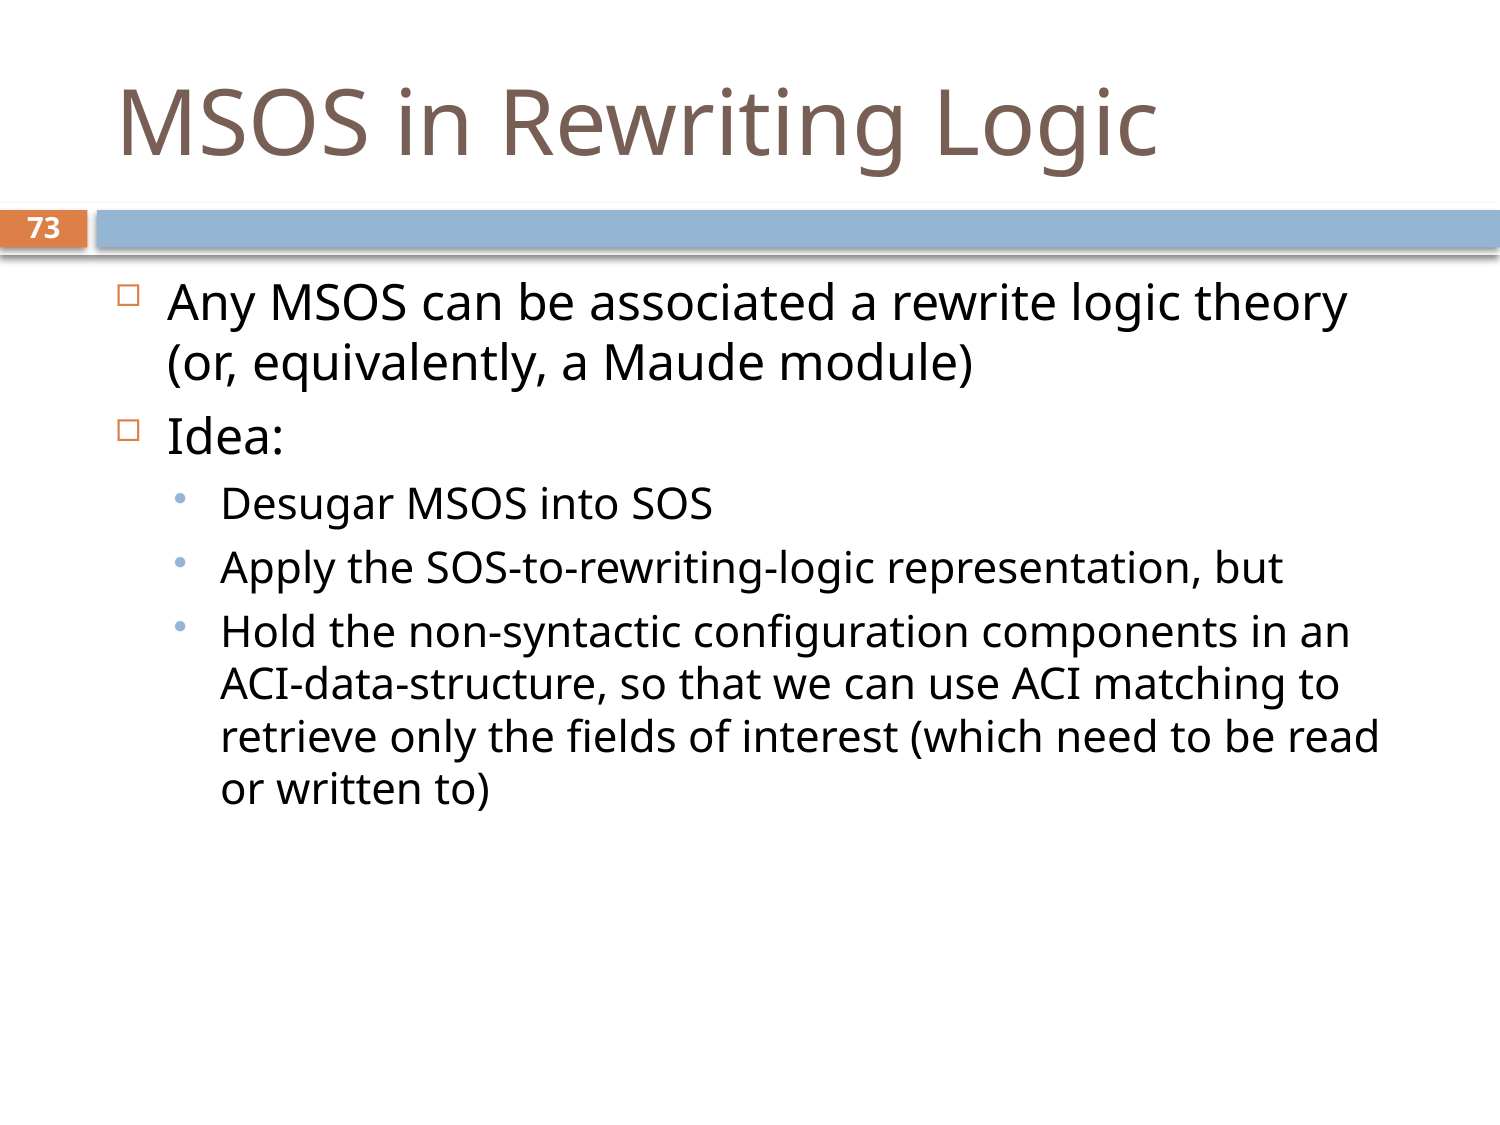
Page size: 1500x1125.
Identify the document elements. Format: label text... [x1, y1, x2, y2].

list Any MSOS can be associated a rewrite logic theory (or, equivalently, a Maude module) Idea: Desugar MSOS into SOS Apply the SOS-to-rewriting-logic representation, but Hold the non-syntactic configuration components in an ACI-data-structure, so that we can use ACI matching to retrieve only the fields of interest (which need to be read or written to) [100, 262, 1438, 1075]
title MSOS in Rewriting Logic [100, 37, 1438, 200]
slide_number 73 [0, 208, 88, 249]
